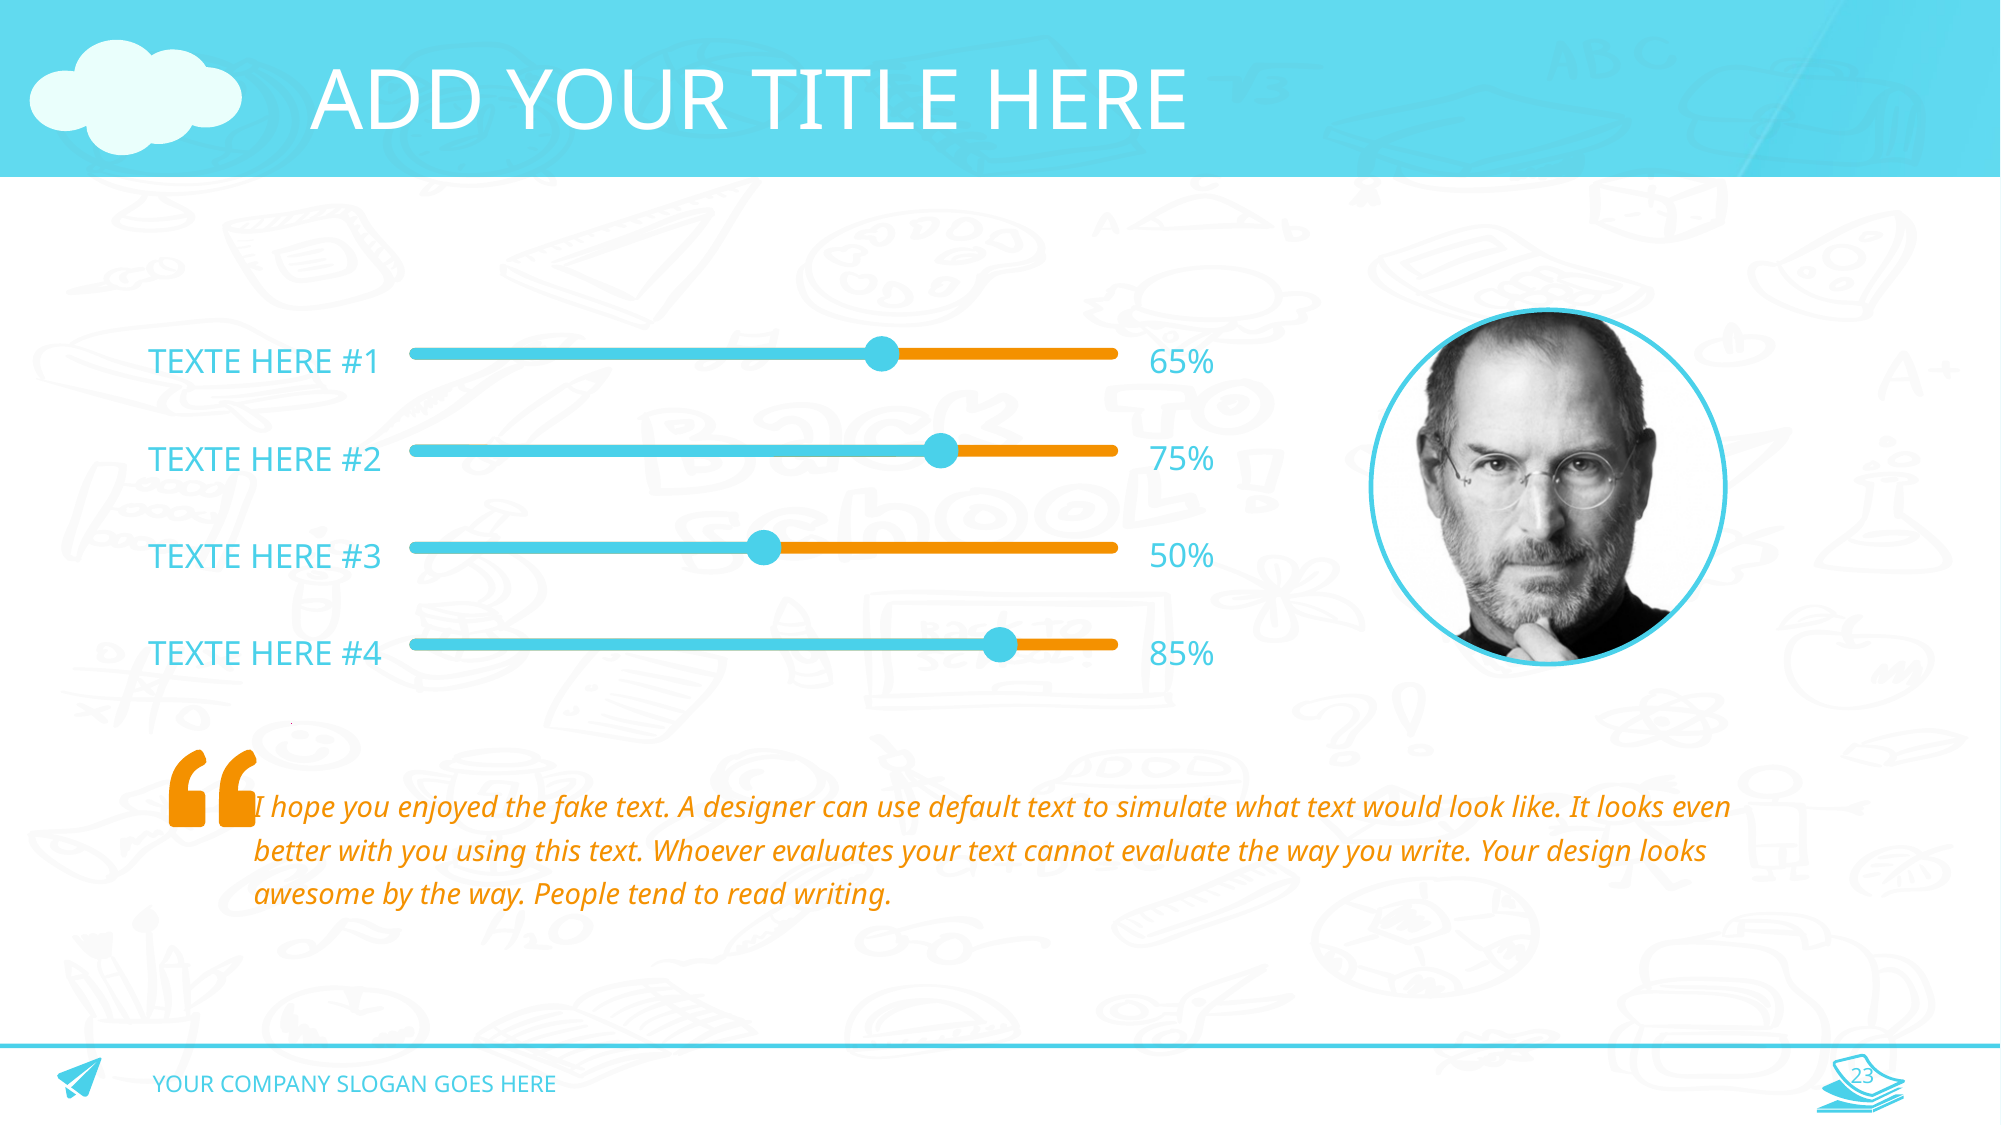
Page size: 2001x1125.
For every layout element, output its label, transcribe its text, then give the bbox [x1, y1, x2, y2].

text_box [408, 637, 982, 652]
text_box 85% [1134, 614, 1230, 679]
text_box [408, 346, 864, 361]
text_box [408, 443, 923, 458]
text_box TEXTE HERE #3 [133, 517, 397, 583]
text_box [922, 431, 960, 470]
text_box 50% [1134, 517, 1230, 582]
text_box [959, 443, 1120, 458]
text_box [745, 528, 783, 567]
text_box TEXTE HERE #4 [133, 614, 397, 679]
text_box 75% [1134, 419, 1230, 485]
picture [1370, 309, 1726, 665]
text_box [981, 626, 1019, 664]
text_box 65% [1134, 322, 1230, 388]
title ADD YOUR TITLE HERE [295, 28, 1863, 177]
picture [0, 0, 2001, 1125]
text_box [1018, 637, 1120, 652]
text_box [782, 540, 1120, 555]
text_box [899, 346, 1120, 361]
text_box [168, 748, 258, 827]
text_box [862, 335, 901, 373]
text_box I hope you enjoyed the fake text. A designer can use default text to simulate what text would look like. It looks even better with you using this text. Whoever evaluates your text cannot evaluate the way you write. Your design looks awesome by the way. People tend to read writing. [238, 772, 1762, 918]
text_box TEXTE HERE #2 [133, 420, 397, 486]
footer YOUR COMPANY SLOGAN GOES HERE [137, 1053, 813, 1113]
text_box [408, 540, 746, 555]
text_box TEXTE HERE #1 [133, 322, 397, 388]
